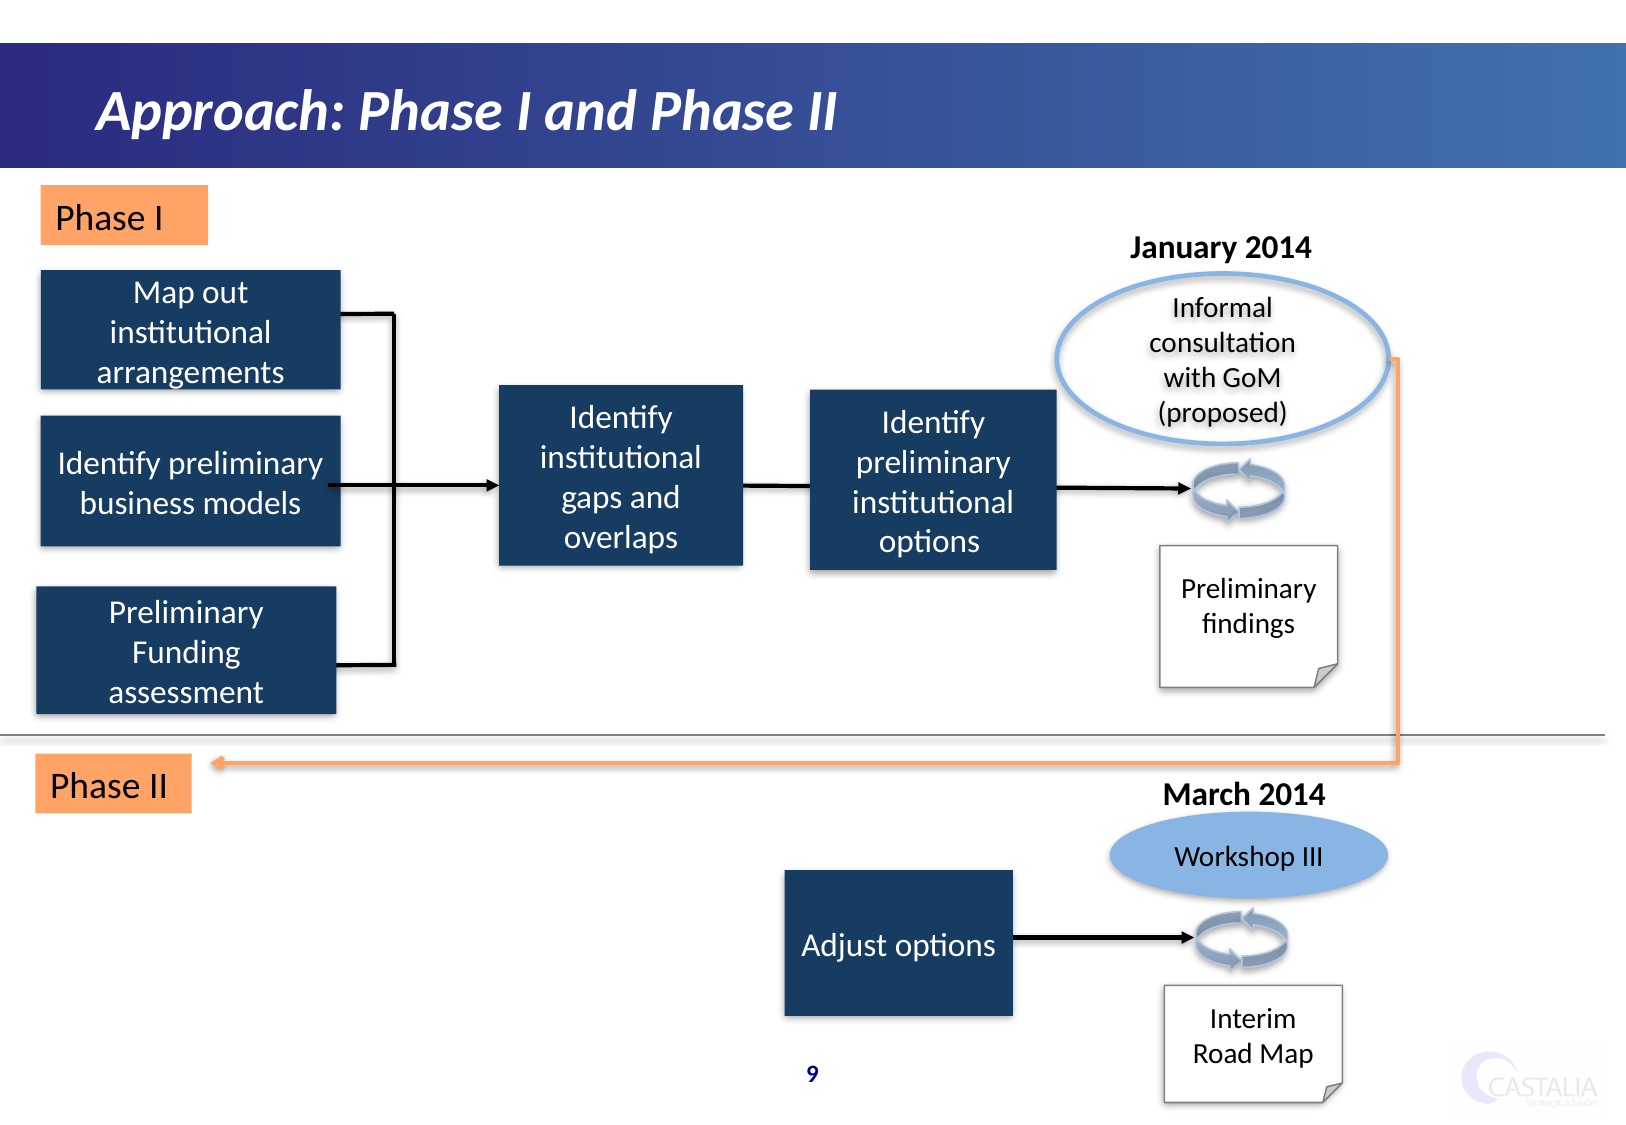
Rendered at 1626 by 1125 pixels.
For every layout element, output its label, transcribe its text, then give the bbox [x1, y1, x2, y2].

text_box Adjust options [784, 869, 1014, 1017]
text_box Map out institutional arrangements [40, 269, 342, 390]
text_box [1241, 907, 1289, 969]
text_box March 2014 [1110, 764, 1397, 820]
text_box [1195, 910, 1242, 973]
text_box January 2014 [1115, 218, 1460, 273]
text_box Workshop III [1109, 820, 1389, 899]
text_box Interim Road Map [1163, 984, 1344, 1104]
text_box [210, 358, 1389, 764]
text_box Phase II [35, 753, 192, 814]
list Approach: Phase I and Phase II [81, 64, 1544, 144]
text_box Phase I [40, 185, 209, 245]
text_box Identify preliminary business models [40, 415, 205, 547]
text_box Preliminary Funding assessment [36, 586, 205, 715]
text_box Informal consultation with GoM (proposed) [1056, 273, 1390, 357]
slide_number 9 [622, 1042, 1003, 1103]
